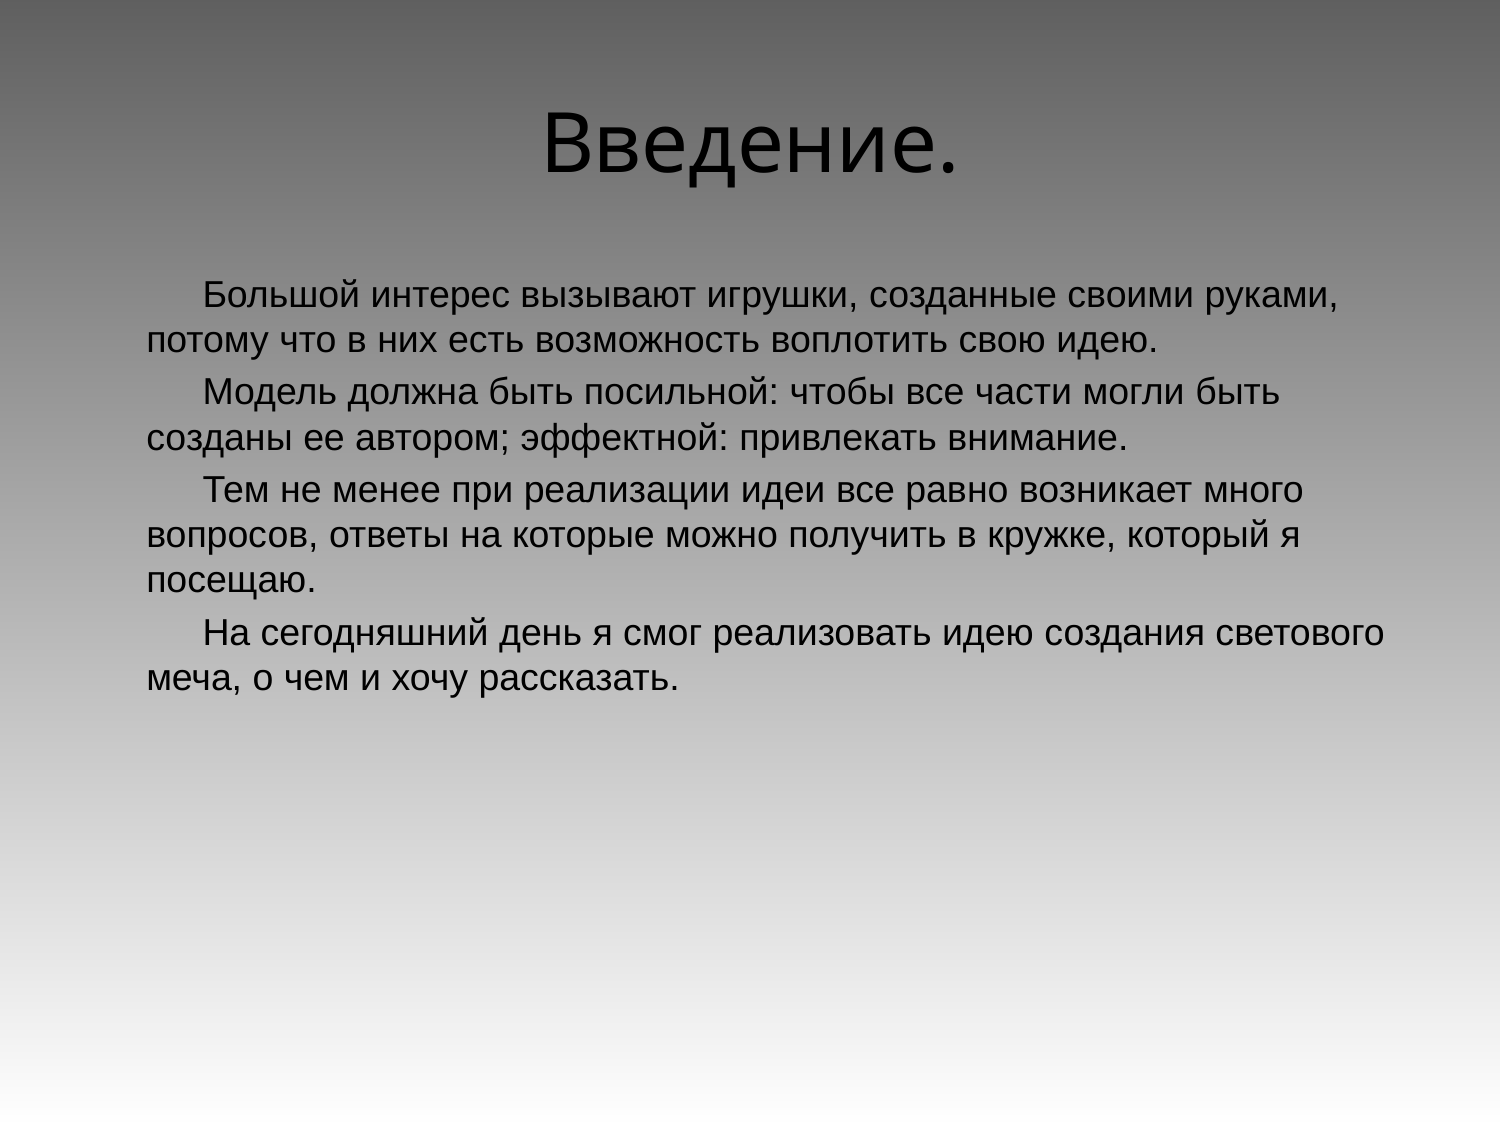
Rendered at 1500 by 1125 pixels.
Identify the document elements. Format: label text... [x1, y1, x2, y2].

list Большой интерес вызывают игрушки, созданные своими руками, потому что в них есть возможность воплотить свою идею. Модель должна быть посильной: чтобы все части могли быть созданы ее автором; эффектной: привлекать внимание. Тем не менее при реализации идеи все равно возникает много вопросов, ответы на которые можно получить в кружке, который я посещаю. На сегодняшний день я смог реализовать идею создания светового меча, о чем и хочу рассказать. [75, 262, 1425, 1005]
title Введение. [75, 45, 1425, 233]
